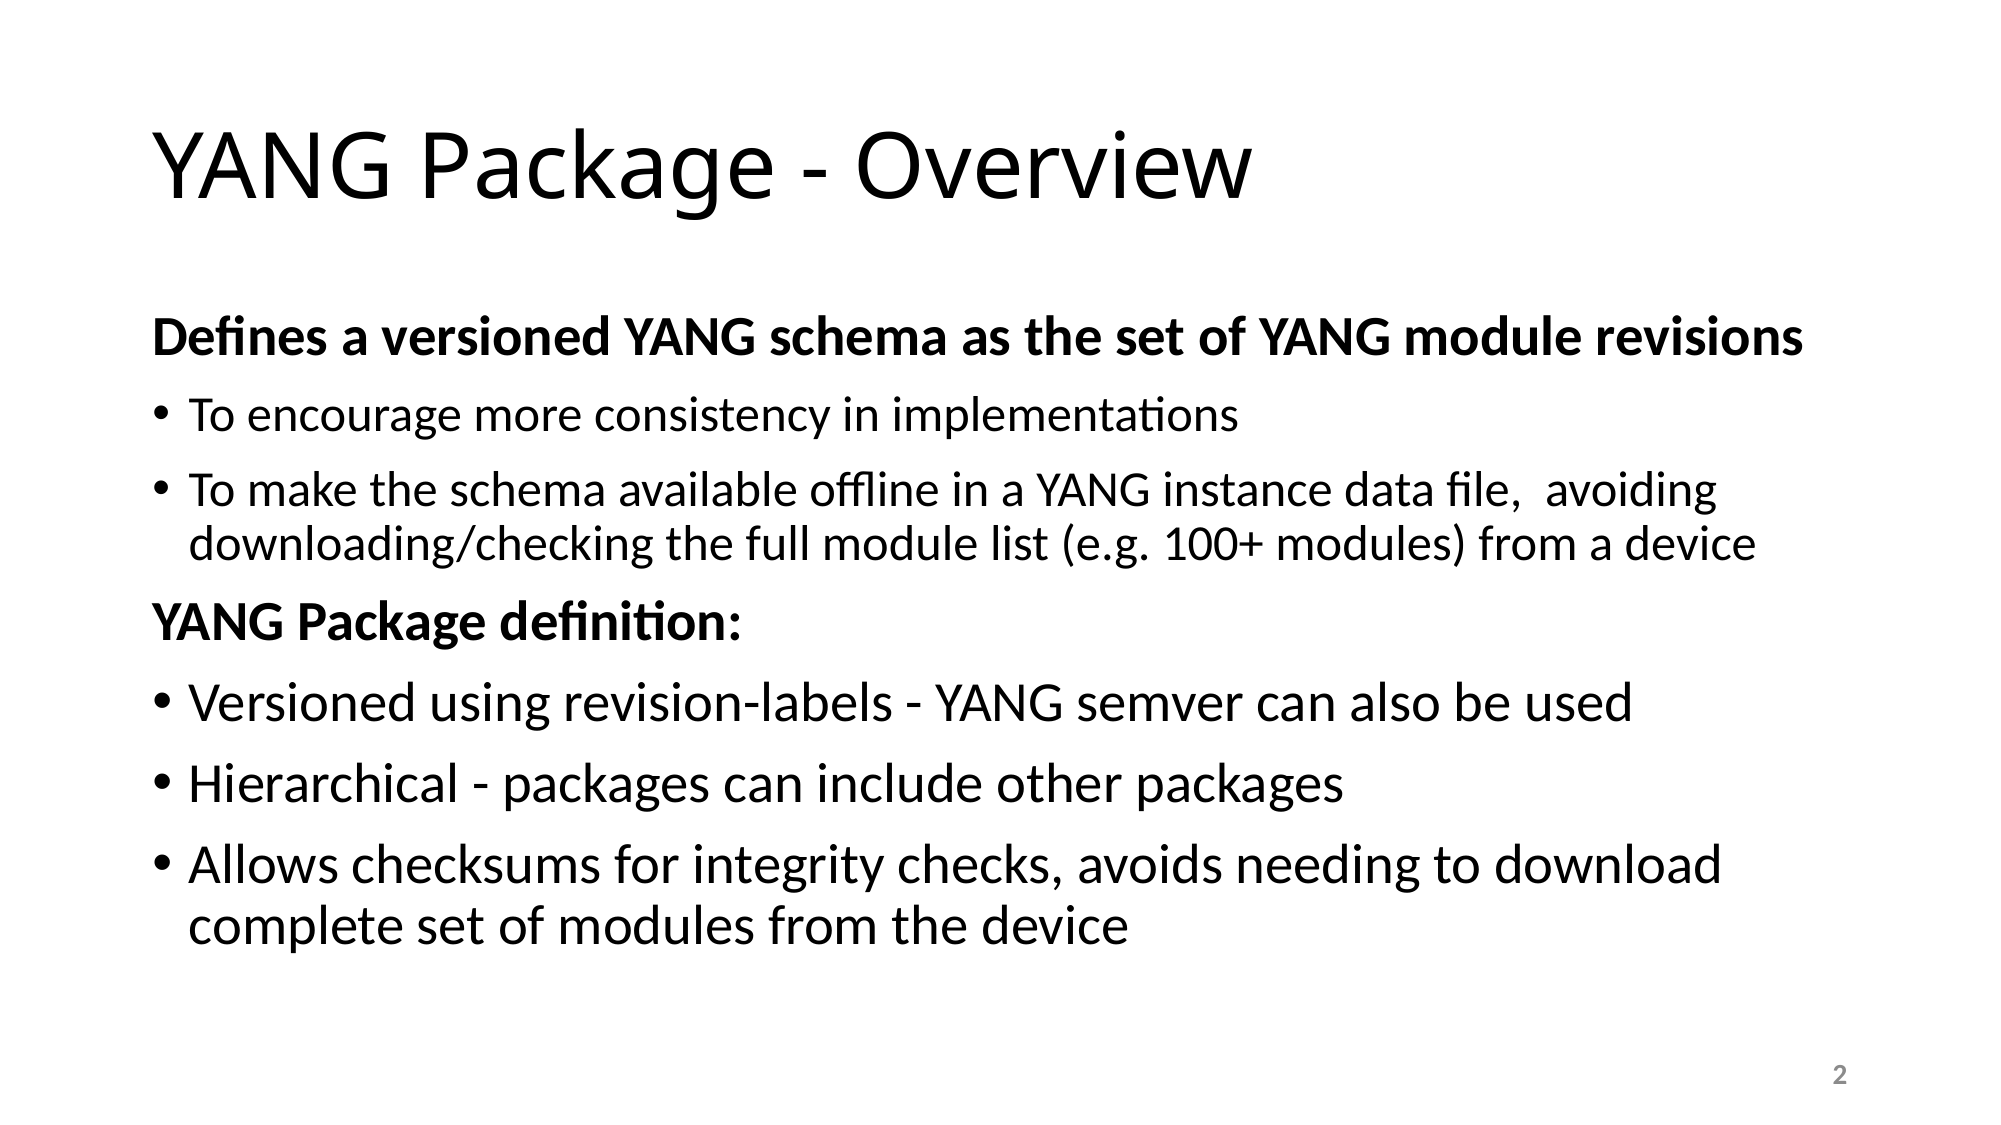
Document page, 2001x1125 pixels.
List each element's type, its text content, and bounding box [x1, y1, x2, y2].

slide_number 2 [1412, 1042, 1863, 1103]
title YANG Package - Overview [137, 59, 1863, 278]
list Defines a versioned YANG schema as the set of YANG module revisions To encourage more consistency in implementations To make the schema available offline in a YANG instance data file, avoiding downloading/checking the full module list (e.g. 100+ modules) from a device YANG Package definition: Versioned using revision-labels - YANG semver can also be used Hierarchical - packages can include other packages Allows checksums for integrity checks, avoids needing to download complete set of modules from the device [137, 299, 1863, 1014]
